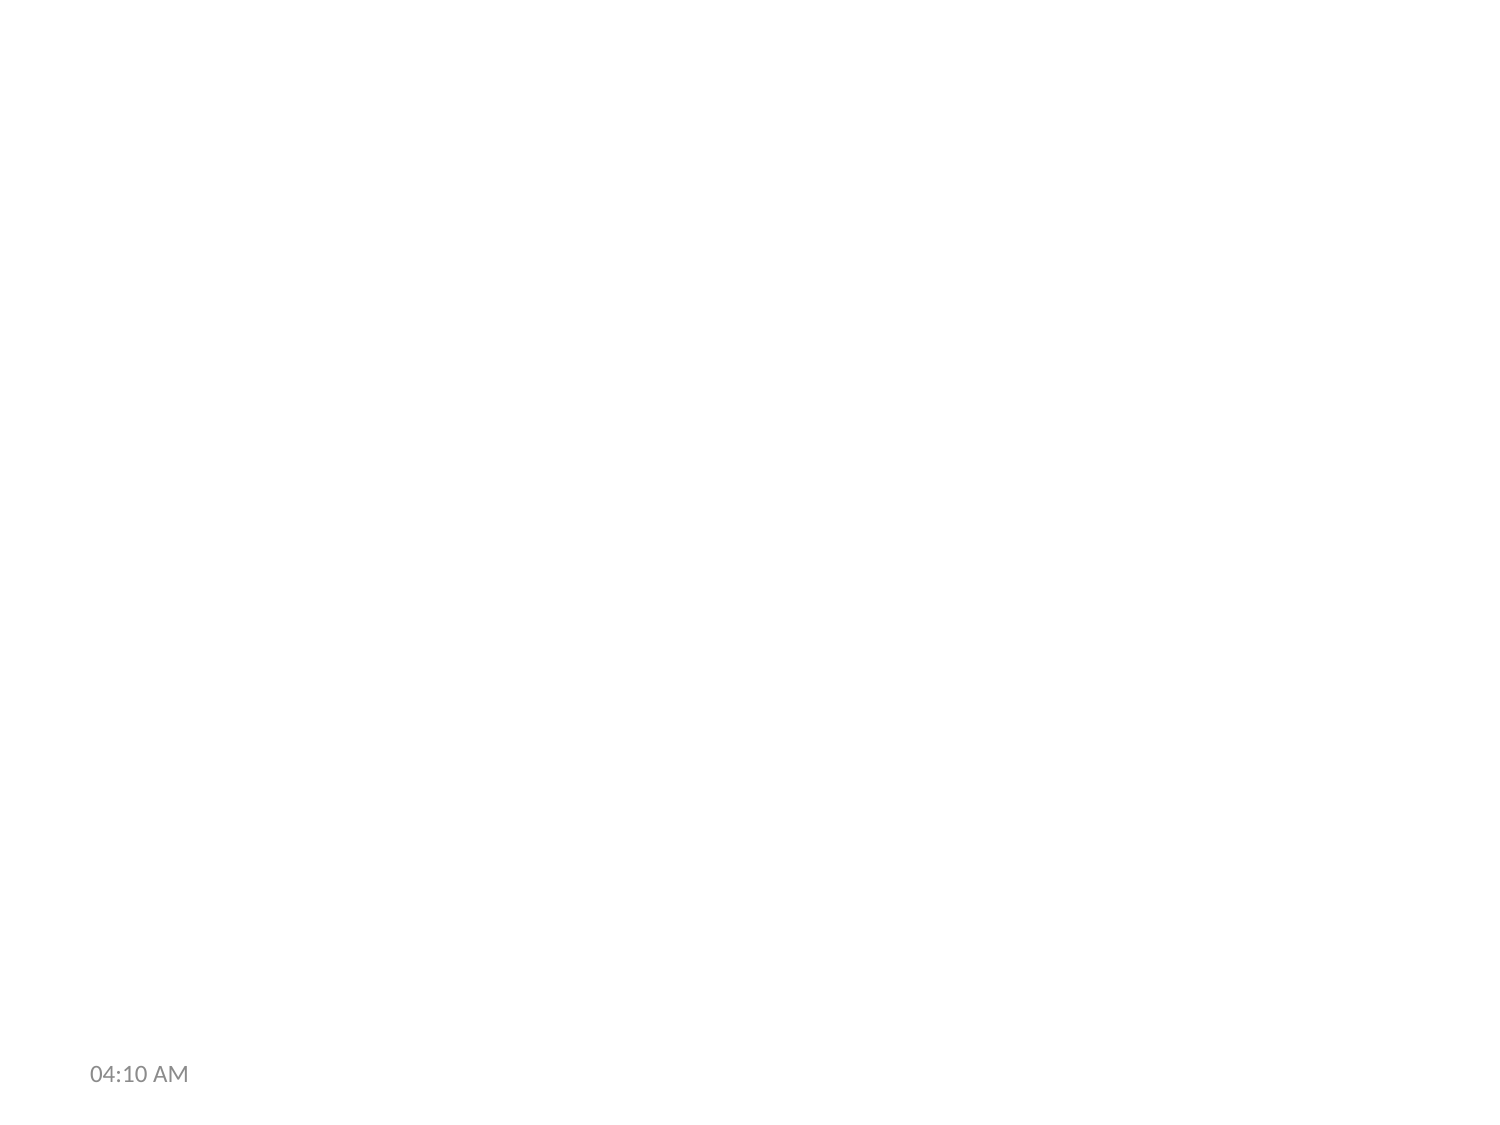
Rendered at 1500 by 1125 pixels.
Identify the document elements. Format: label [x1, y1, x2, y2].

slide_number [75, 1042, 425, 1103]
